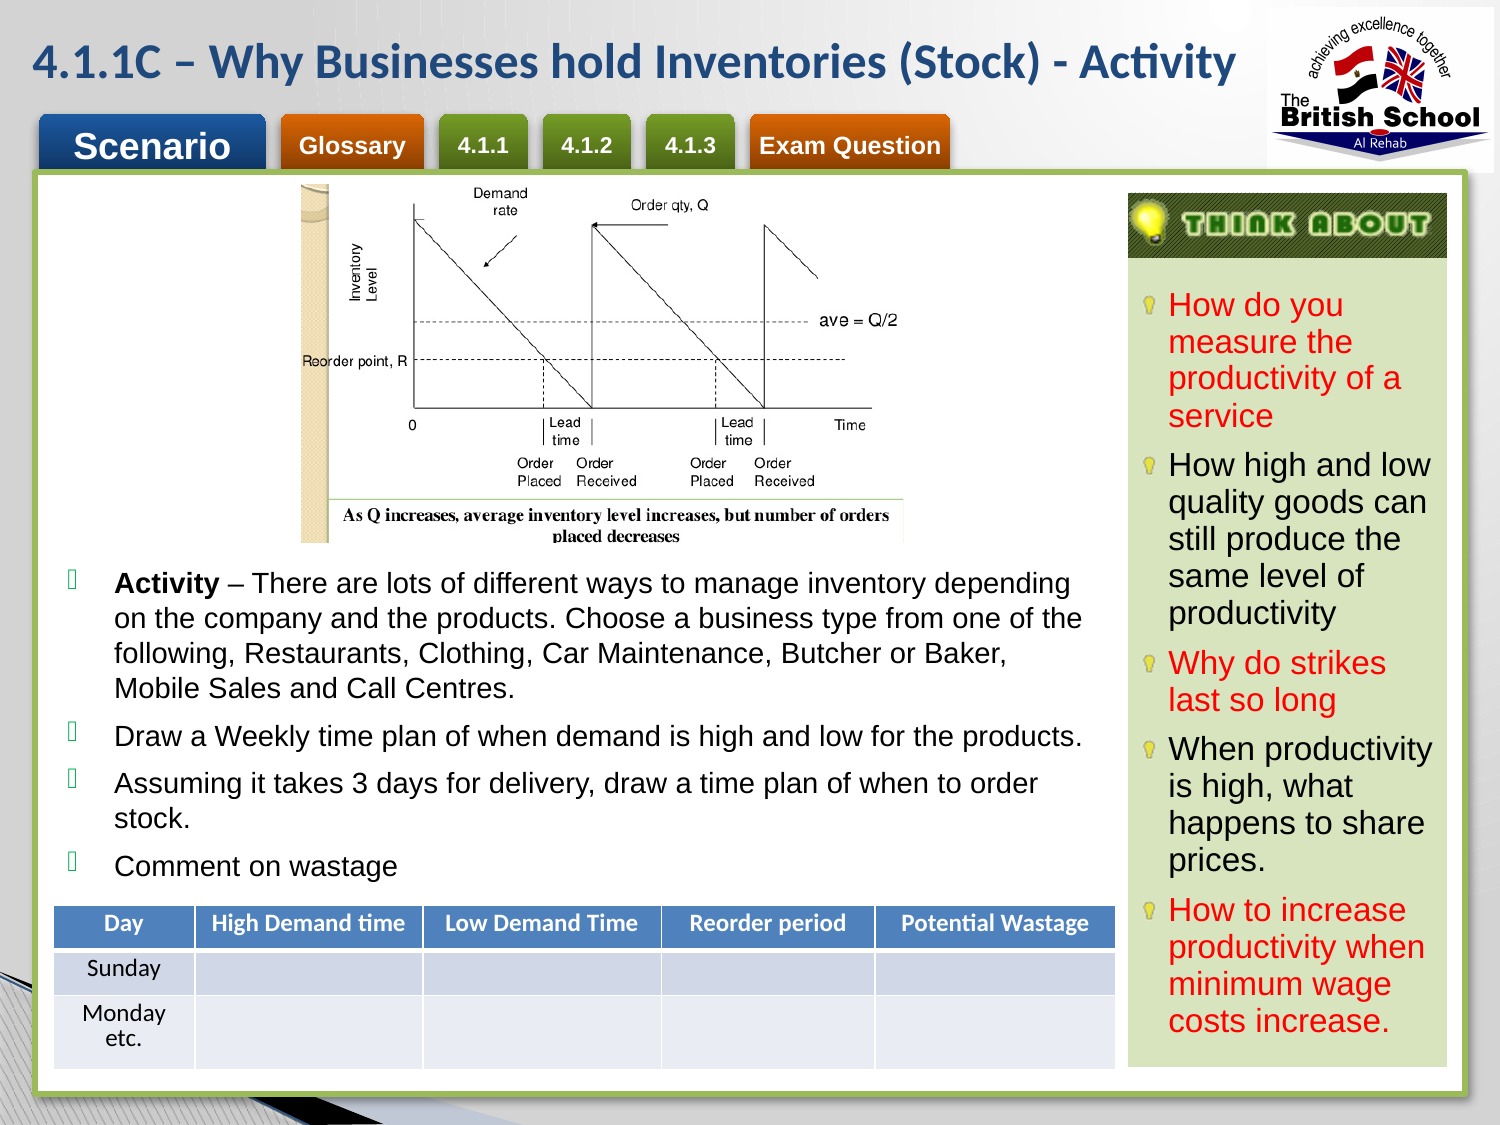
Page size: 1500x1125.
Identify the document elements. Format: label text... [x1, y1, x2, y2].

table_cell [424, 953, 661, 995]
table_cell [876, 996, 1115, 1069]
table_cell [662, 996, 874, 1069]
table_header Reorder period [662, 906, 874, 948]
picture [281, 1114, 303, 1125]
picture [1267, 7, 1495, 173]
picture [1139, 737, 1159, 761]
picture [1139, 651, 1159, 675]
table_header [1128, 193, 1447, 258]
table_header Day [54, 906, 194, 948]
text_box Activity – There are lots of different ways to manage inventory depending on the company and the products. Choose a business type from one of the following, Restaurants, Clothing, Car Maintenance, Butcher or Baker, Mobile Sales and Call Centres. Draw a Weekly time plan of when demand is high and low for the products. Assuming it takes 3 days for delivery, draw a time plan of when to order stock. Comment on wastage [52, 557, 1117, 890]
title 4.1.1C – Why Businesses hold Inventories (Stock) - Activity [17, 7, 1294, 110]
picture [1139, 292, 1159, 317]
picture [1139, 453, 1159, 477]
table_cell [876, 953, 1115, 995]
table_cell [196, 953, 422, 995]
table_cell Monday etc. [54, 996, 194, 1069]
table_cell [662, 953, 874, 995]
table_header Low Demand Time [424, 906, 661, 948]
table_cell How do you measure the productivity of a service How high and low quality goods can still produce the same level of productivity Why do strikes last so long When productivity is high, what happens to share prices. How to increase productivity when minimum wage costs increase. [1128, 258, 1447, 1067]
picture [1127, 195, 1436, 252]
table_cell [424, 996, 661, 1069]
table_cell [196, 996, 422, 1069]
picture [1139, 898, 1159, 922]
picture [300, 184, 904, 544]
table_header Potential Wastage [876, 906, 1115, 948]
table_cell Sunday [54, 953, 194, 995]
table_header High Demand time [196, 906, 422, 948]
